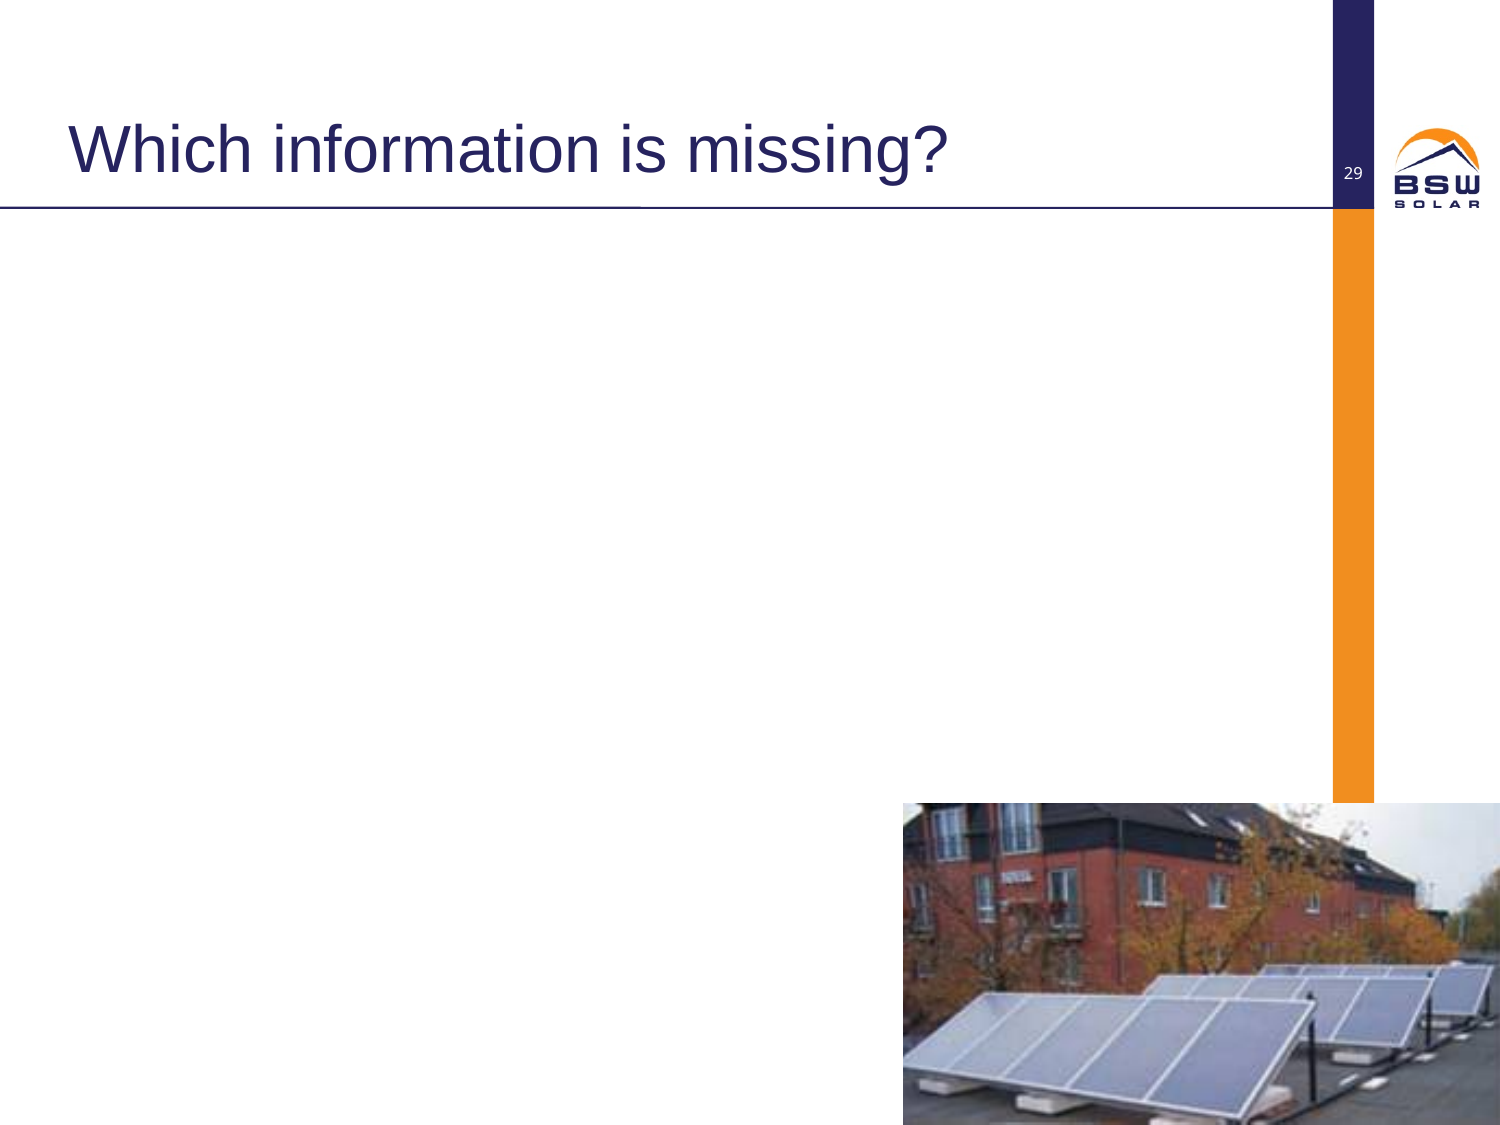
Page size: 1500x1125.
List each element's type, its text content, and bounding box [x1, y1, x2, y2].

title Which information is missing? [68, 0, 1263, 187]
picture [1391, 125, 1482, 208]
slide_number 29 [1332, 81, 1375, 186]
picture [903, 745, 1500, 1125]
